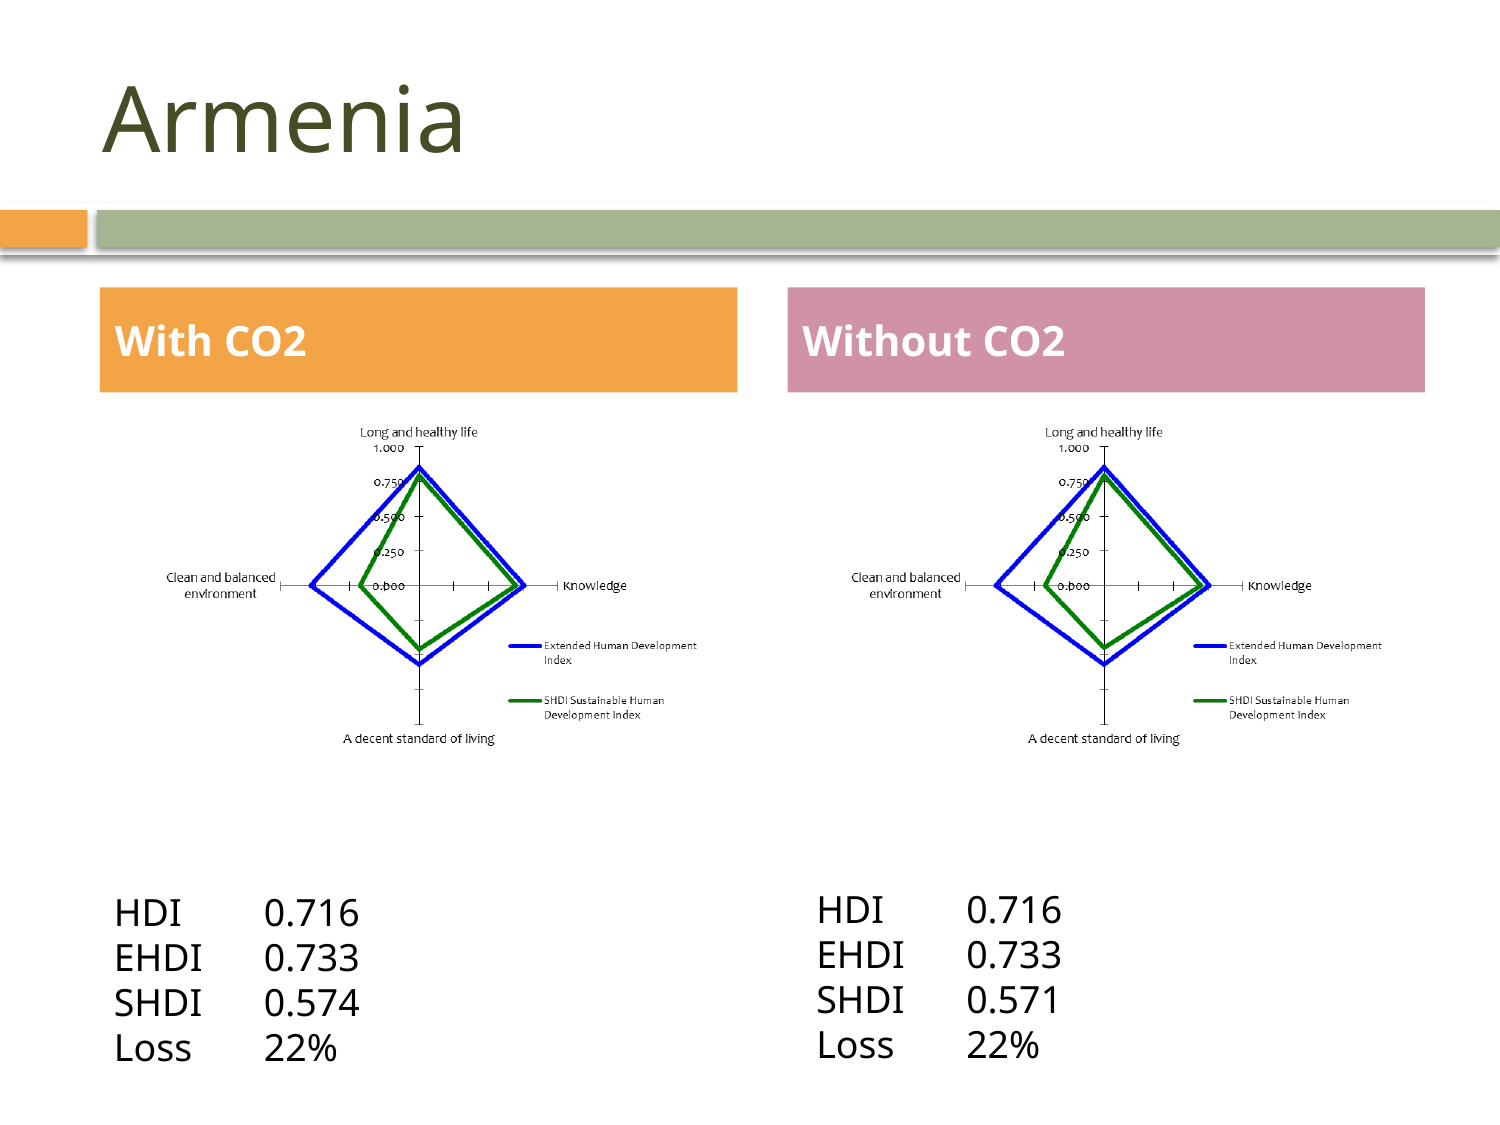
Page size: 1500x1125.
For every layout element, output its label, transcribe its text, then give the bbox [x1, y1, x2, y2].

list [785, 408, 1424, 753]
text_box HDI 0.716 EHDI 0.733 SHDI 0.571 Loss 22% [801, 878, 1077, 1119]
list Without CO2 [787, 287, 1425, 393]
text_box HDI 0.716 EHDI 0.733 SHDI 0.574 Loss 22% [99, 881, 375, 1122]
list With CO2 [99, 287, 738, 393]
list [100, 408, 739, 753]
title Armenia [87, 44, 1425, 188]
